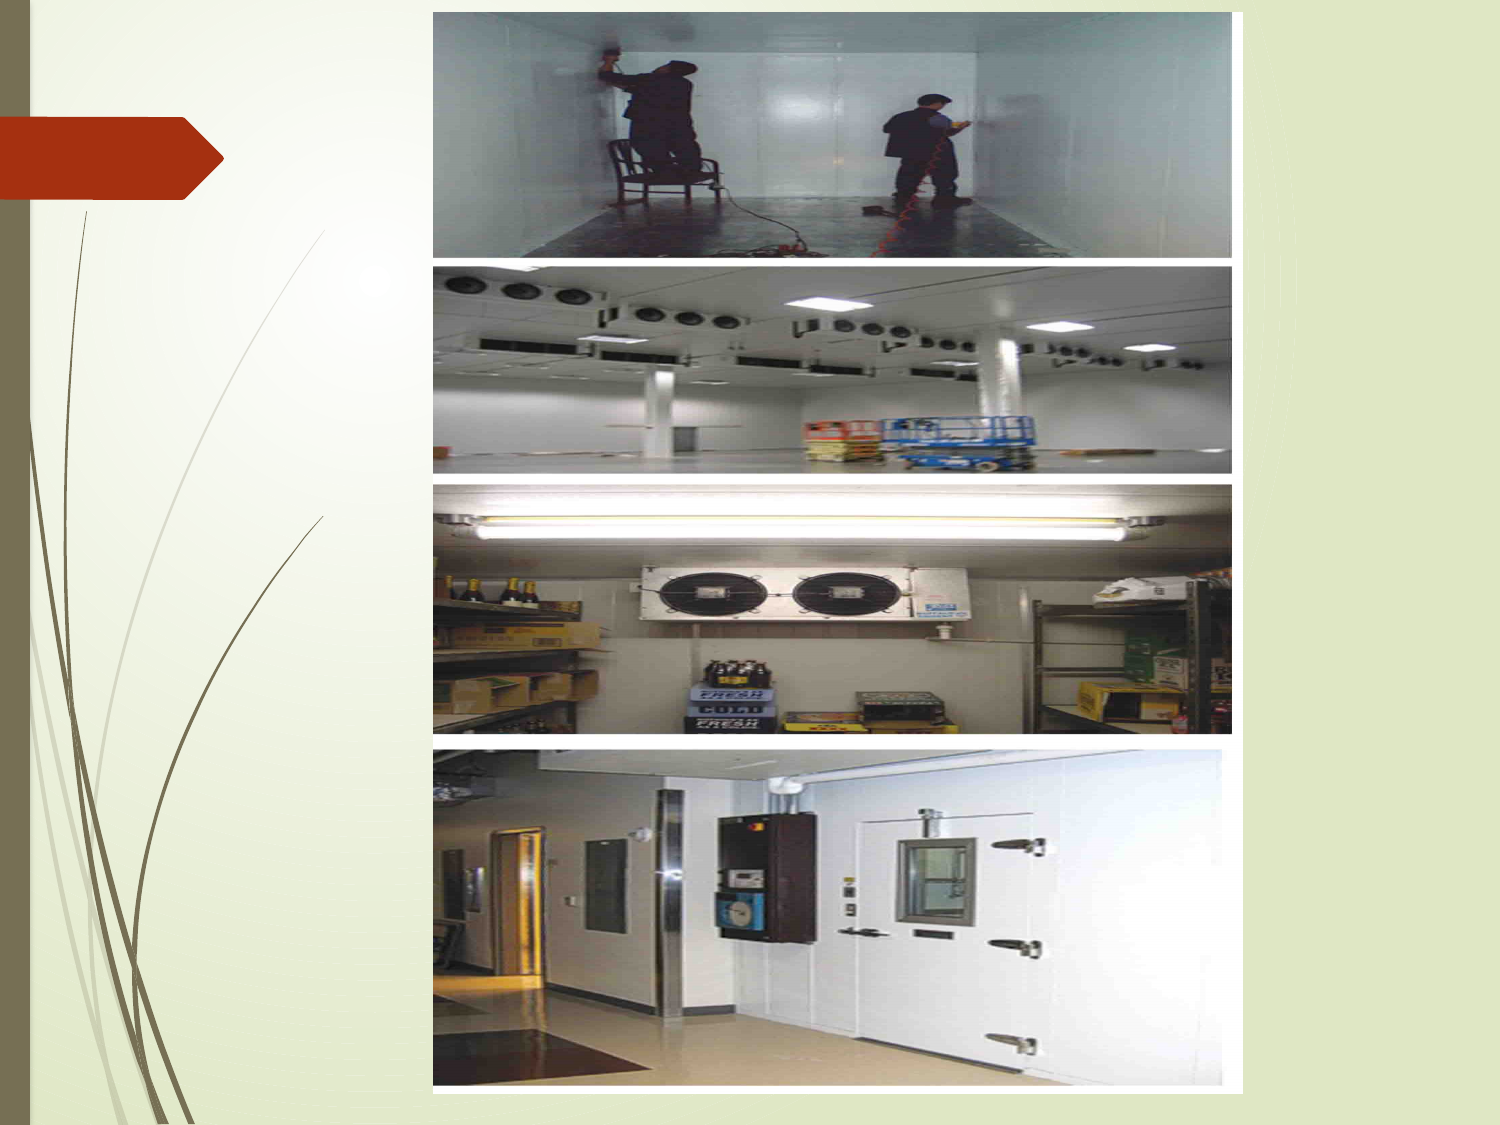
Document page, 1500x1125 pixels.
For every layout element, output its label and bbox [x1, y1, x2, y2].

picture [433, 12, 1243, 1095]
